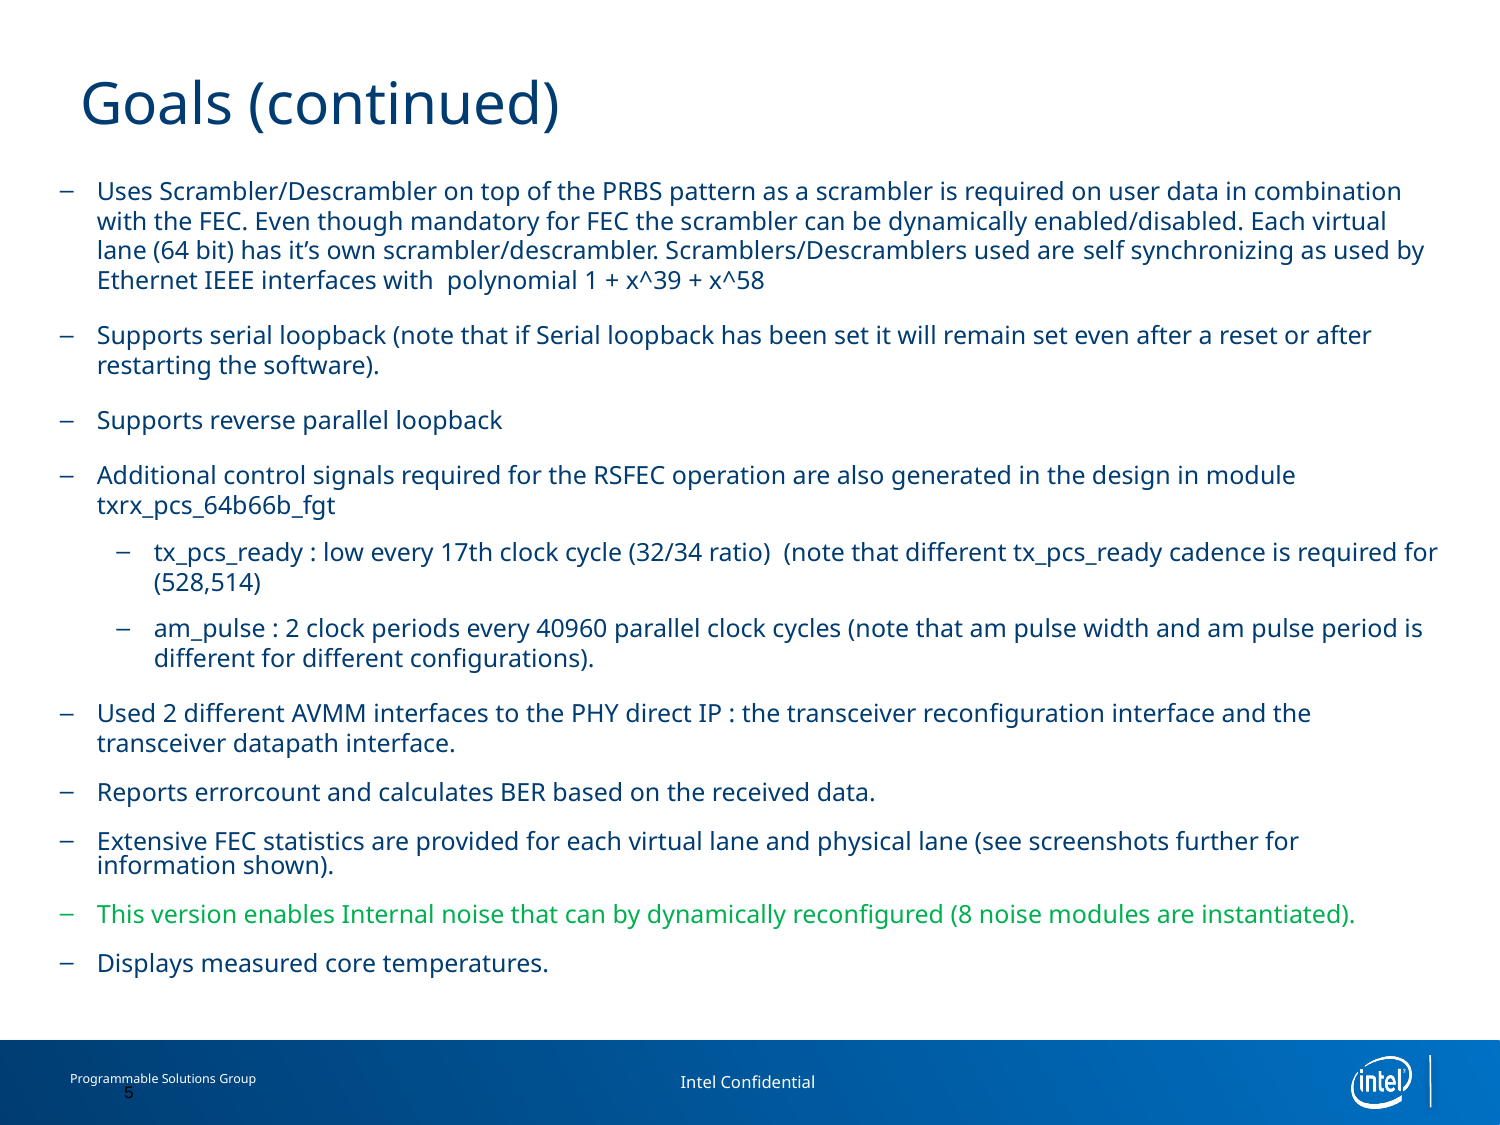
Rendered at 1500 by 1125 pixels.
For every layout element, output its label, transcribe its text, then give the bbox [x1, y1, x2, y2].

title Goals (continued) [80, 65, 1458, 194]
picture [1351, 1056, 1412, 1109]
slide_number 5 [19, 1069, 134, 1116]
list Uses Scrambler/Descrambler on top of the PRBS pattern as a scrambler is required on user data in combination with the FEC. Even though mandatory for FEC the scrambler can be dynamically enabled/disabled. Each virtual lane (64 bit) has it’s own scrambler/descrambler. Scramblers/Descramblers used are self synchronizing as used by Ethernet IEEE interfaces with polynomial 1 + x^39 + x^58 Supports serial loopback (note that if Serial loopback has been set it will remain set even after a reset or after restarting the software). Supports reverse parallel loopback Additional control signals required for the RSFEC operation are also generated in the design in module txrx_pcs_64b66b_fgt tx_pcs_ready : low every 17th clock cycle (32/34 ratio) (note that different tx_pcs_ready cadence is required for (528,514) am_pulse : 2 clock periods every 40960 parallel clock cycles (note that am pulse width and am pulse period is different for different configurations). Used 2 different AVMM interfaces to the PHY direct IP : the transceiver reconfiguration interface and the transceiver datapath interface. Reports errorcount and calculates BER based on the received data. Extensive FEC statistics are provided for each virtual lane and physical lane (see screenshots further for information shown). This version enables Internal noise that can by dynamically reconfigured (8 noise modules are instantiated). Displays measured core temperatures. [59, 174, 1441, 939]
